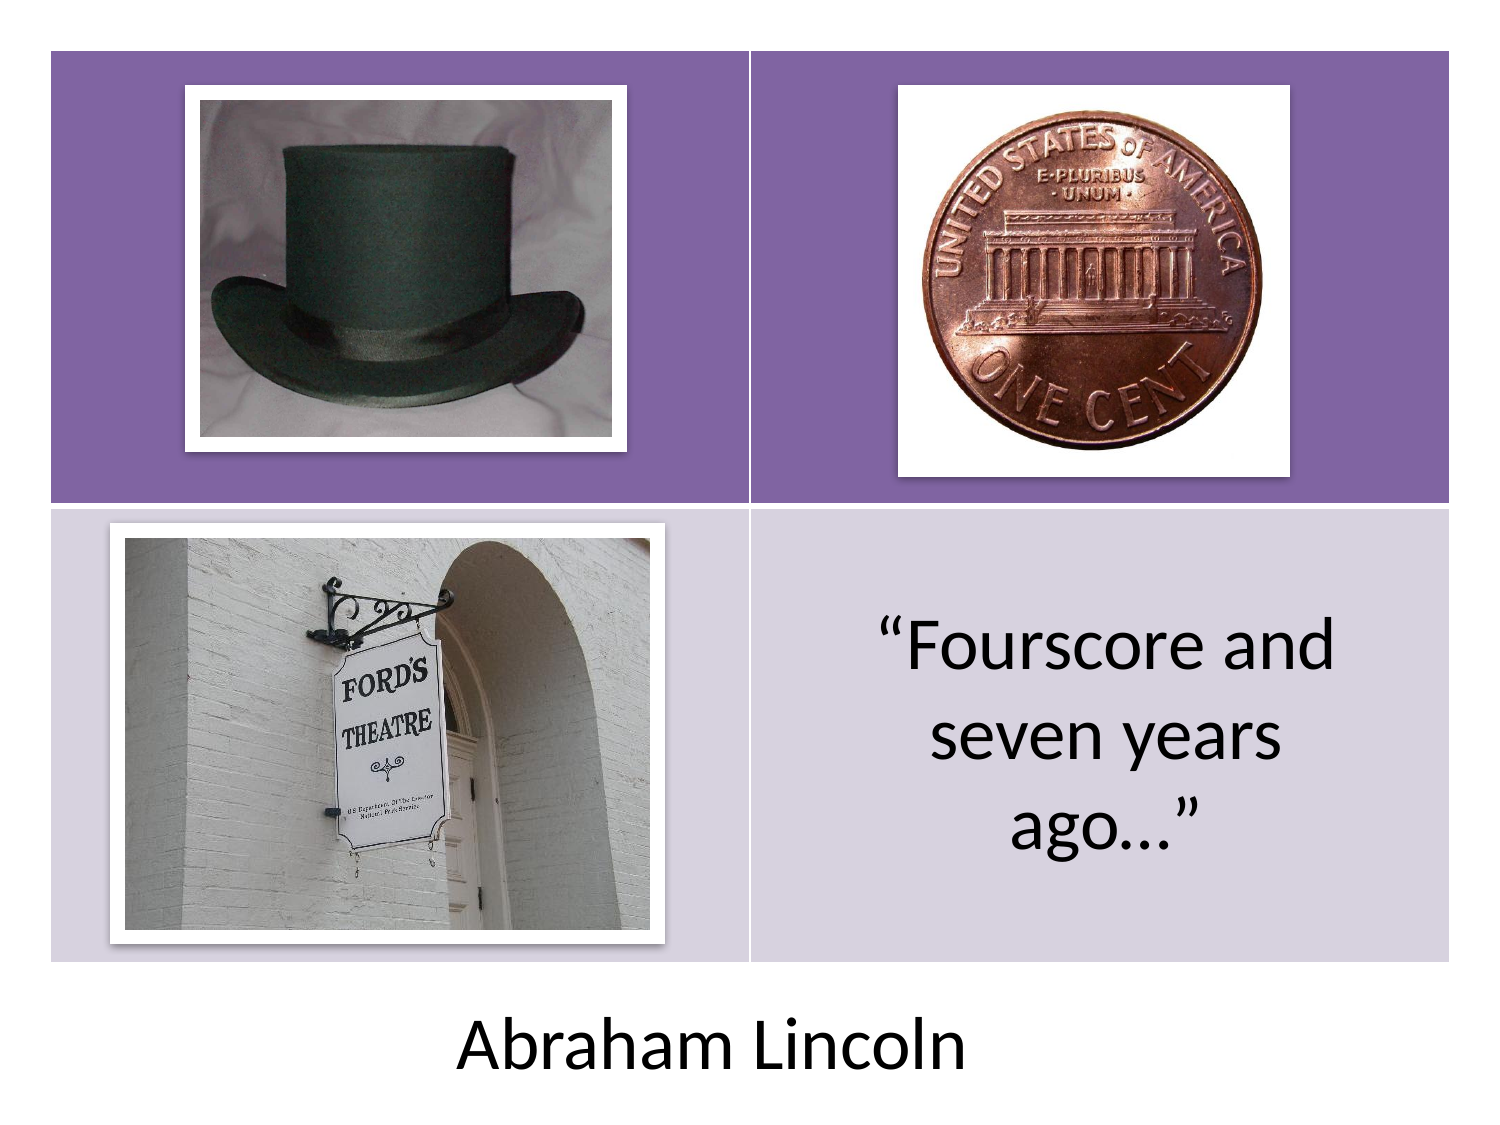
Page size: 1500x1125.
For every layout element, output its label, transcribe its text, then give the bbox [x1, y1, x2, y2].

text_box “Fourscore and seven years ago…” [812, 587, 1400, 873]
table_cell [51, 509, 749, 962]
text_box Abraham Lincoln [112, 987, 1313, 1093]
picture [912, 99, 1276, 463]
table_header [51, 51, 749, 503]
table_header [751, 51, 1449, 503]
picture [199, 99, 613, 438]
table_cell [751, 509, 1449, 962]
picture [124, 537, 651, 931]
